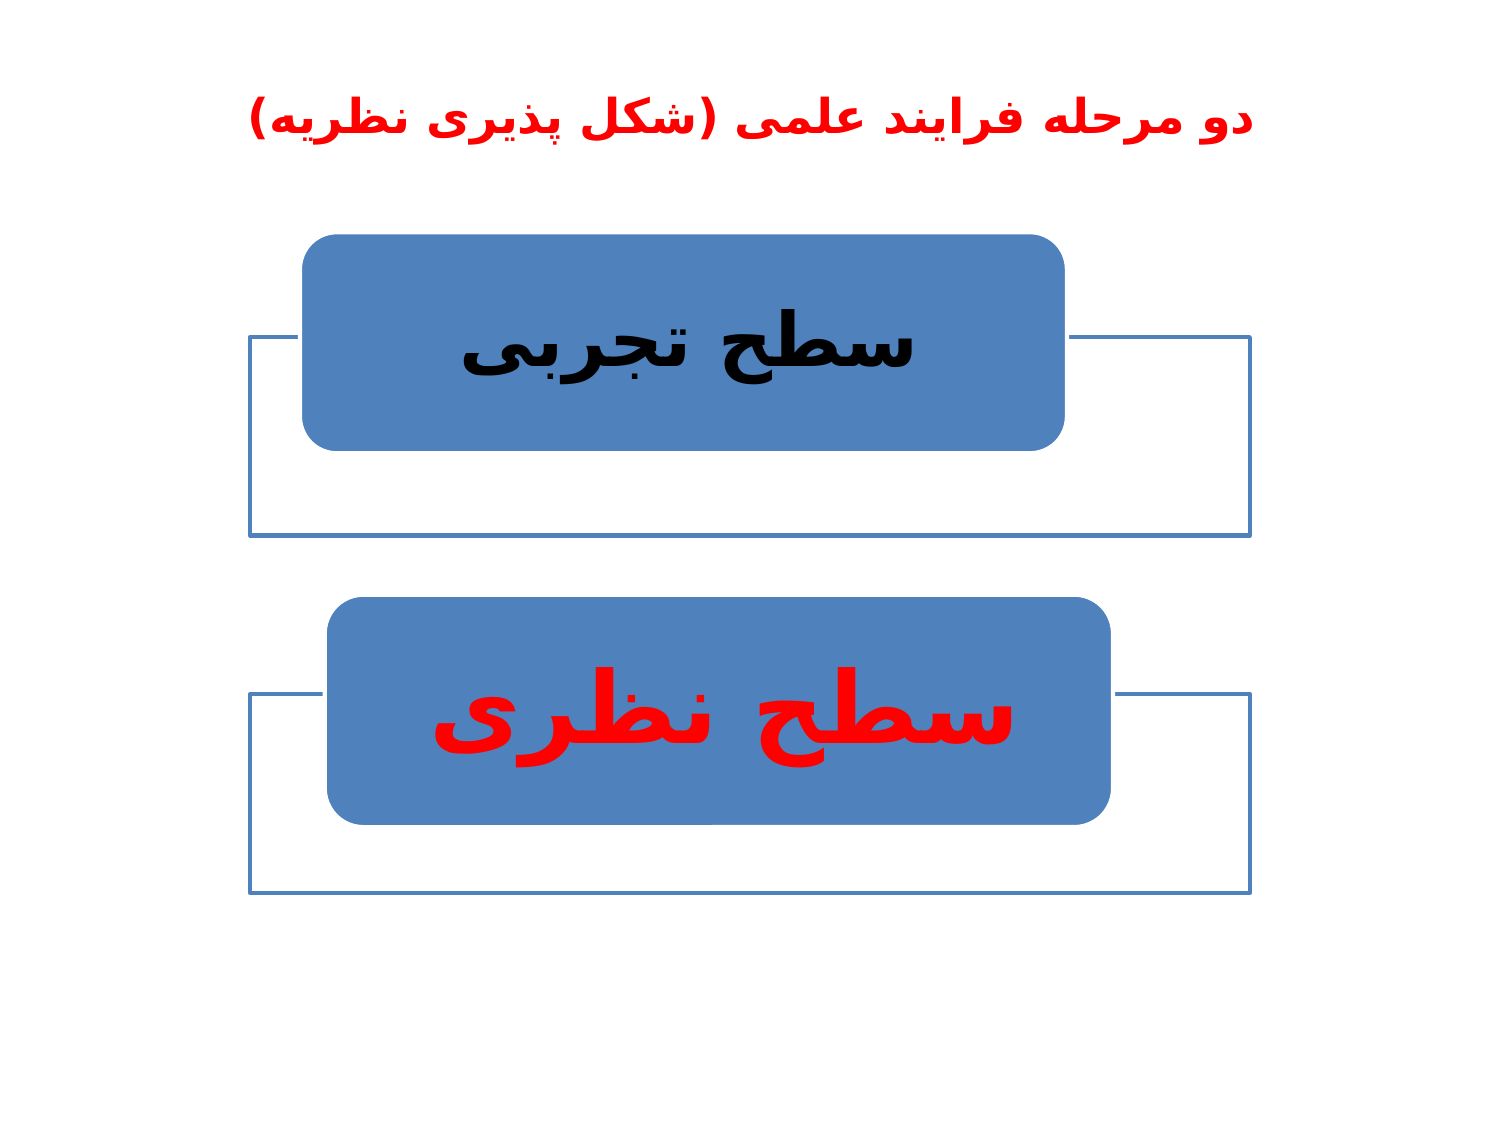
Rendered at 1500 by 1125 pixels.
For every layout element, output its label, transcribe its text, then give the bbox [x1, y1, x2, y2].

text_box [249, 228, 1251, 897]
title دو مرحله فرایند علمی (شکل پذیری نظریه) [76, 78, 1427, 266]
